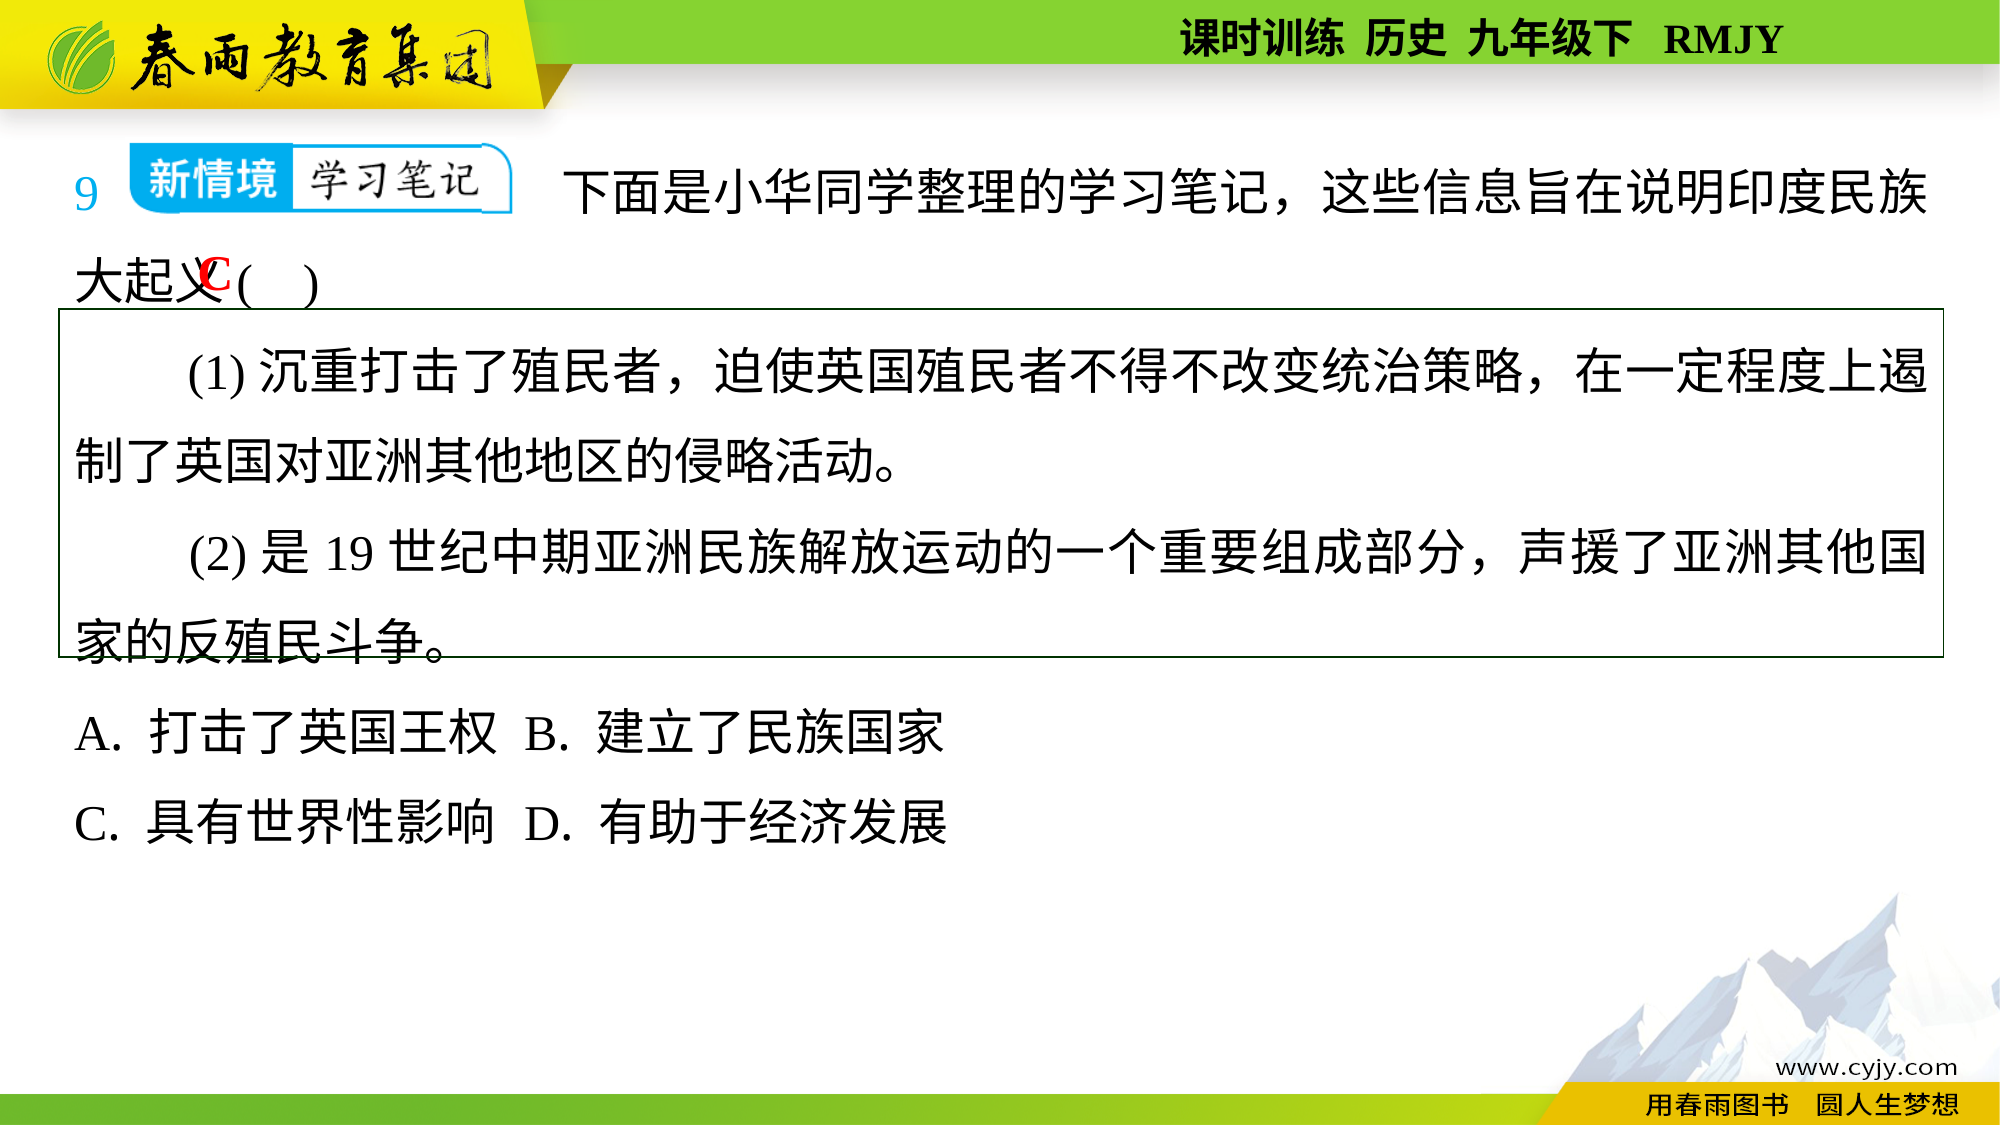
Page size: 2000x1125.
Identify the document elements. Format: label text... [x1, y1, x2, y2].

list 9 下面是小华同学整理的学习笔记，这些信息旨在说明印度民族大起义( ) (1)沉重打击了殖民者，迫使英国殖民者不得不改变统治策略，在一定程度上遏制了英国对亚洲其他地区的侵略活动。 (2)是19世纪中期亚洲民族解放运动的一个重要组成部分，声援了亚洲其他国家的反殖民斗争。 A. 打击了英国王权 B. 建立了民族国家 C. 具有世界性影响 D. 有助于经济发展 [59, 122, 1944, 308]
text_box [59, 308, 1944, 657]
text_box C [182, 233, 249, 308]
list 9 下面是小华同学整理的学习笔记，这些信息旨在说明印度民族大起义( ) (1)沉重打击了殖民者，迫使英国殖民者不得不改变统治策略，在一定程度上遏制了英国对亚洲其他地区的侵略活动。 (2)是19世纪中期亚洲民族解放运动的一个重要组成部分，声援了亚洲其他国家的反殖民斗争。 A. 打击了英国王权 B. 建立了民族国家 C. 具有世界性影响 D. 有助于经济发展 [59, 657, 1944, 865]
picture [0, 0, 2000, 1125]
